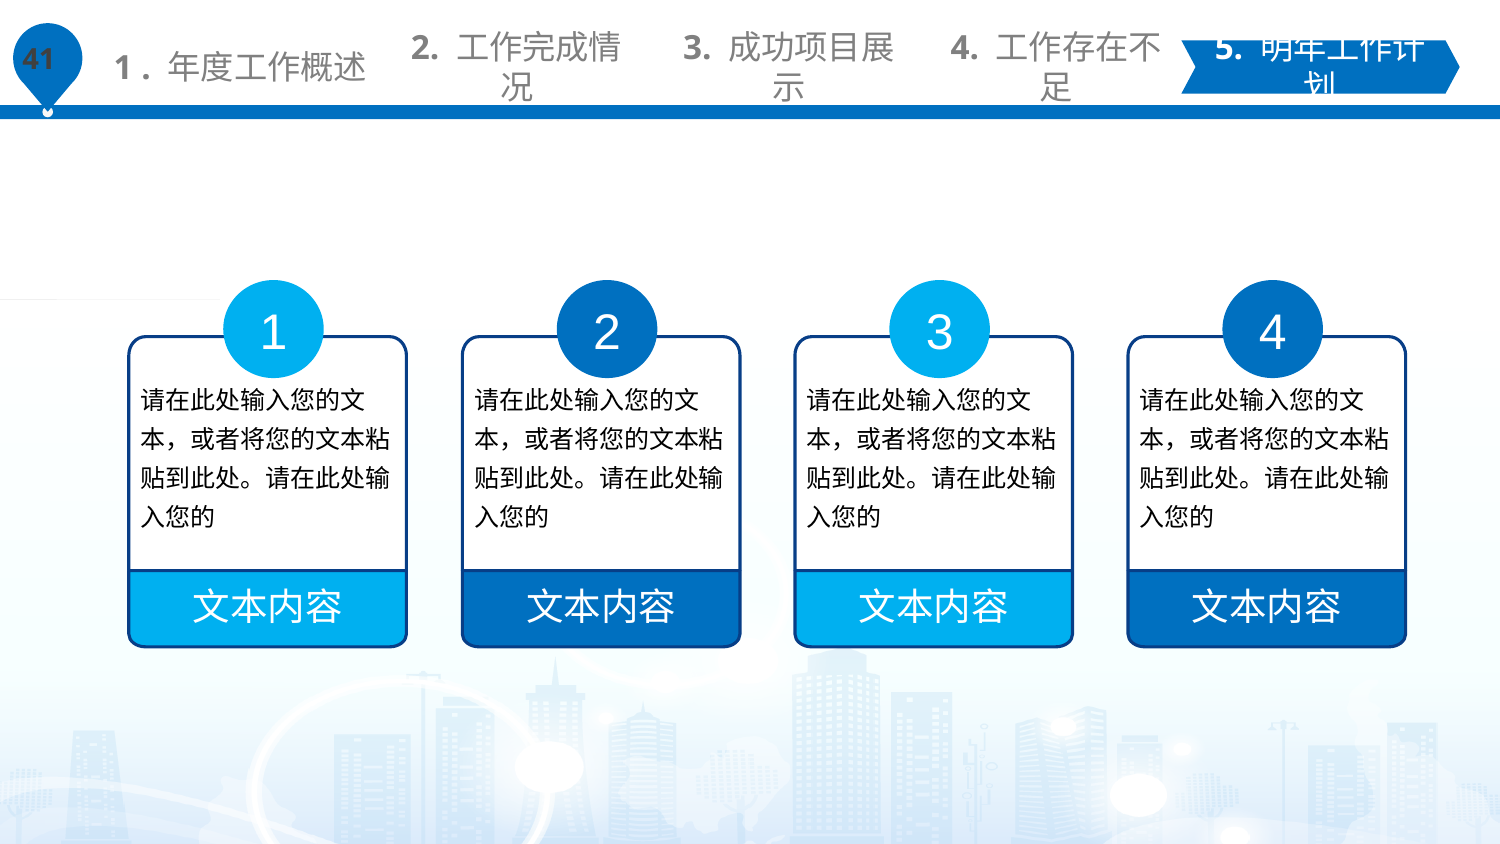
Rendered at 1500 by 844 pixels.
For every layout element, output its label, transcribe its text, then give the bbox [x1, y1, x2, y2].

text_box 3. 成功项目展示 [673, 26, 905, 107]
text_box [1436, 38, 1462, 96]
text_box 4. 工作存在不足 [941, 26, 1172, 107]
text_box [0, 120, 1500, 844]
text_box 2. 工作完成情况 [401, 26, 632, 107]
text_box 5. 明年工作计划 [1205, 26, 1436, 107]
text_box [1179, 38, 1205, 96]
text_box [462, 279, 741, 647]
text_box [1127, 279, 1406, 647]
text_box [128, 279, 407, 647]
text_box 1 . 年度工作概述 [100, 46, 380, 87]
picture [0, 0, 1500, 105]
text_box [794, 279, 1073, 647]
